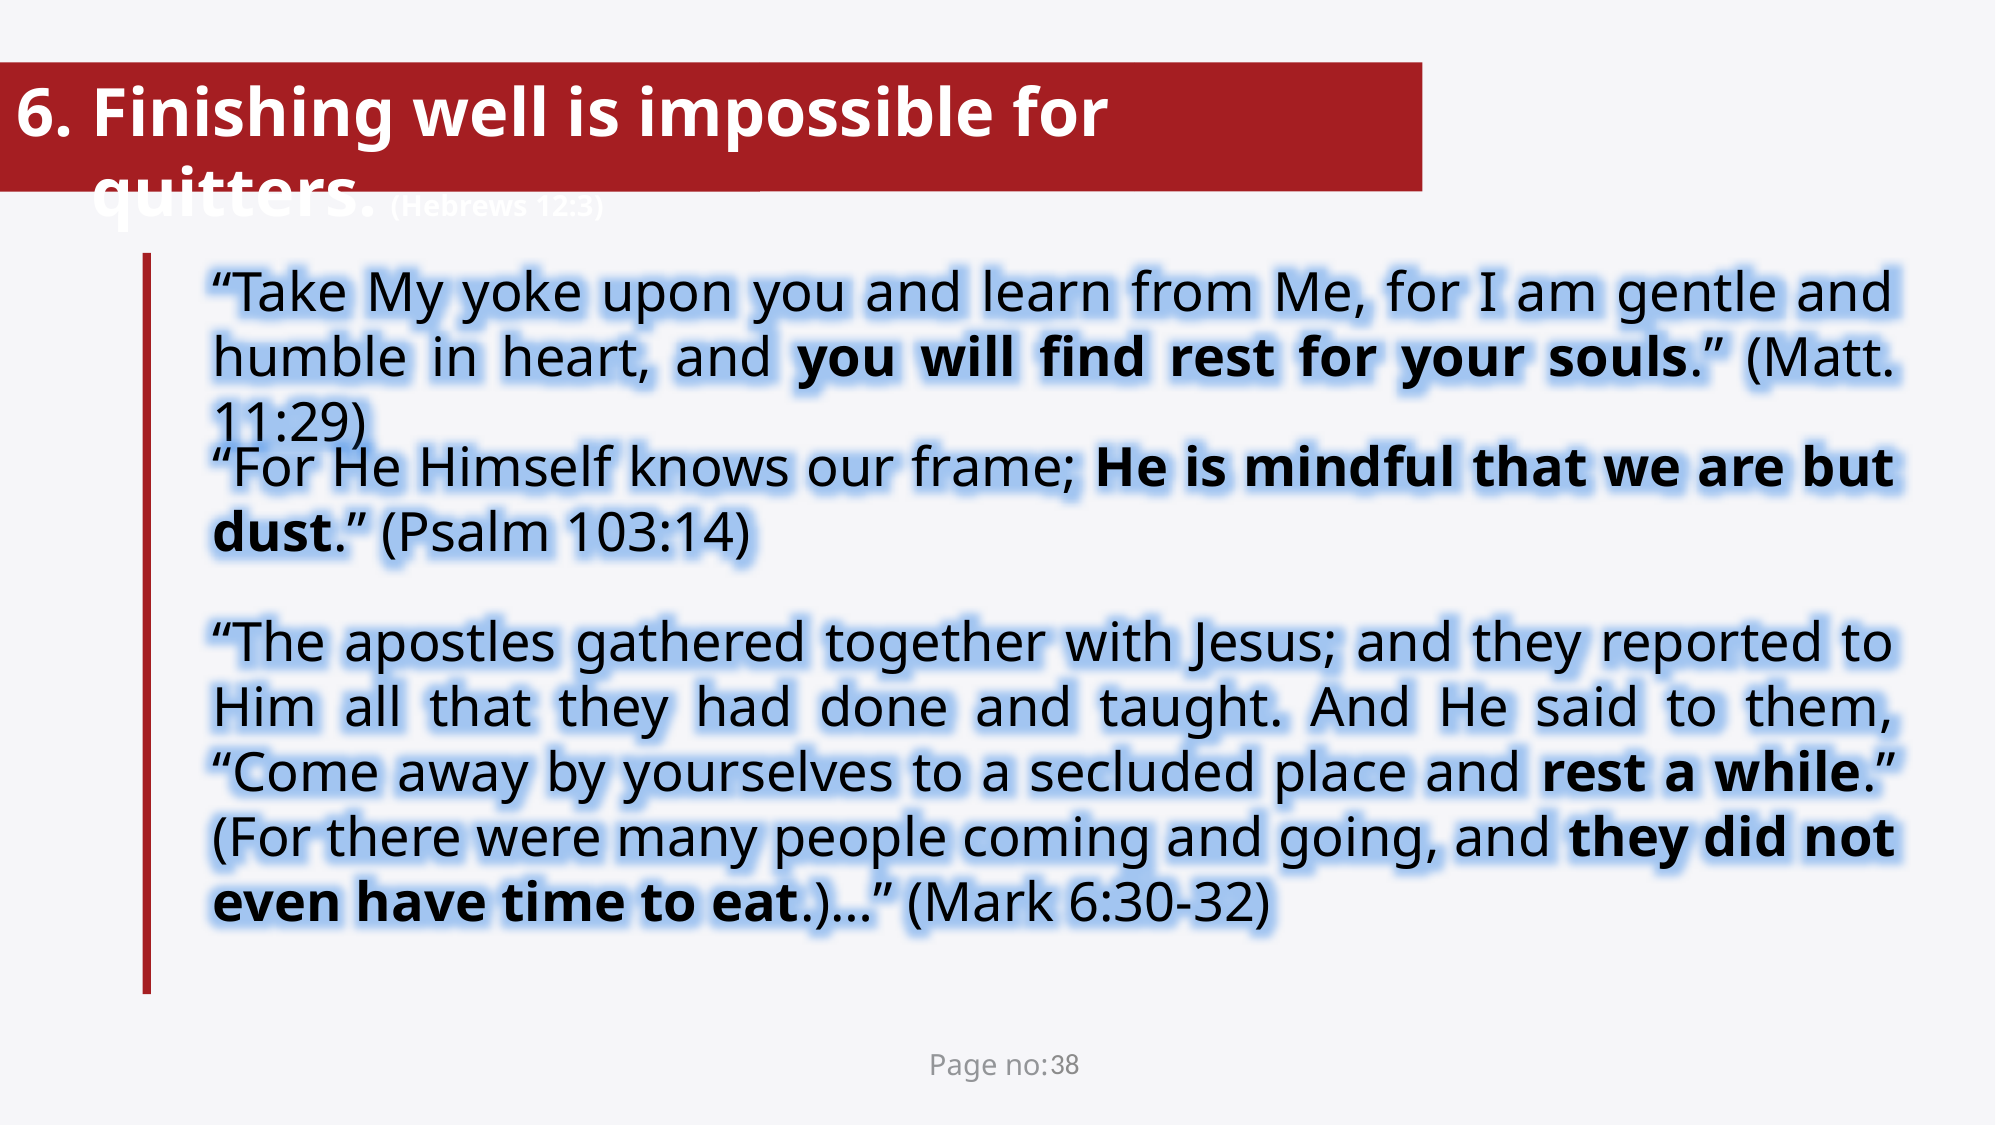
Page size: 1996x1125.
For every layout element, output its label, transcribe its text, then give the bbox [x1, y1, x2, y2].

text_box “For He Himself knows our frame; He is mindful that we are but dust.” (Psalm 103:14) [198, 424, 1911, 570]
text_box “The apostles gathered together with Jesus; and they reported to Him all that they had done and taught. And He said to them, “Come away by yourselves to a secluded place and rest a while.” (For there were many people coming and going, and they did not even have time to eat.)…” (Mark 6:30-32) [198, 599, 1911, 940]
text_box “Take My yoke upon you and learn from Me, for I am gentle and humble in heart, and you will find rest for your souls.” (Matt. 11:29) [198, 249, 1911, 413]
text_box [1, 62, 1423, 194]
